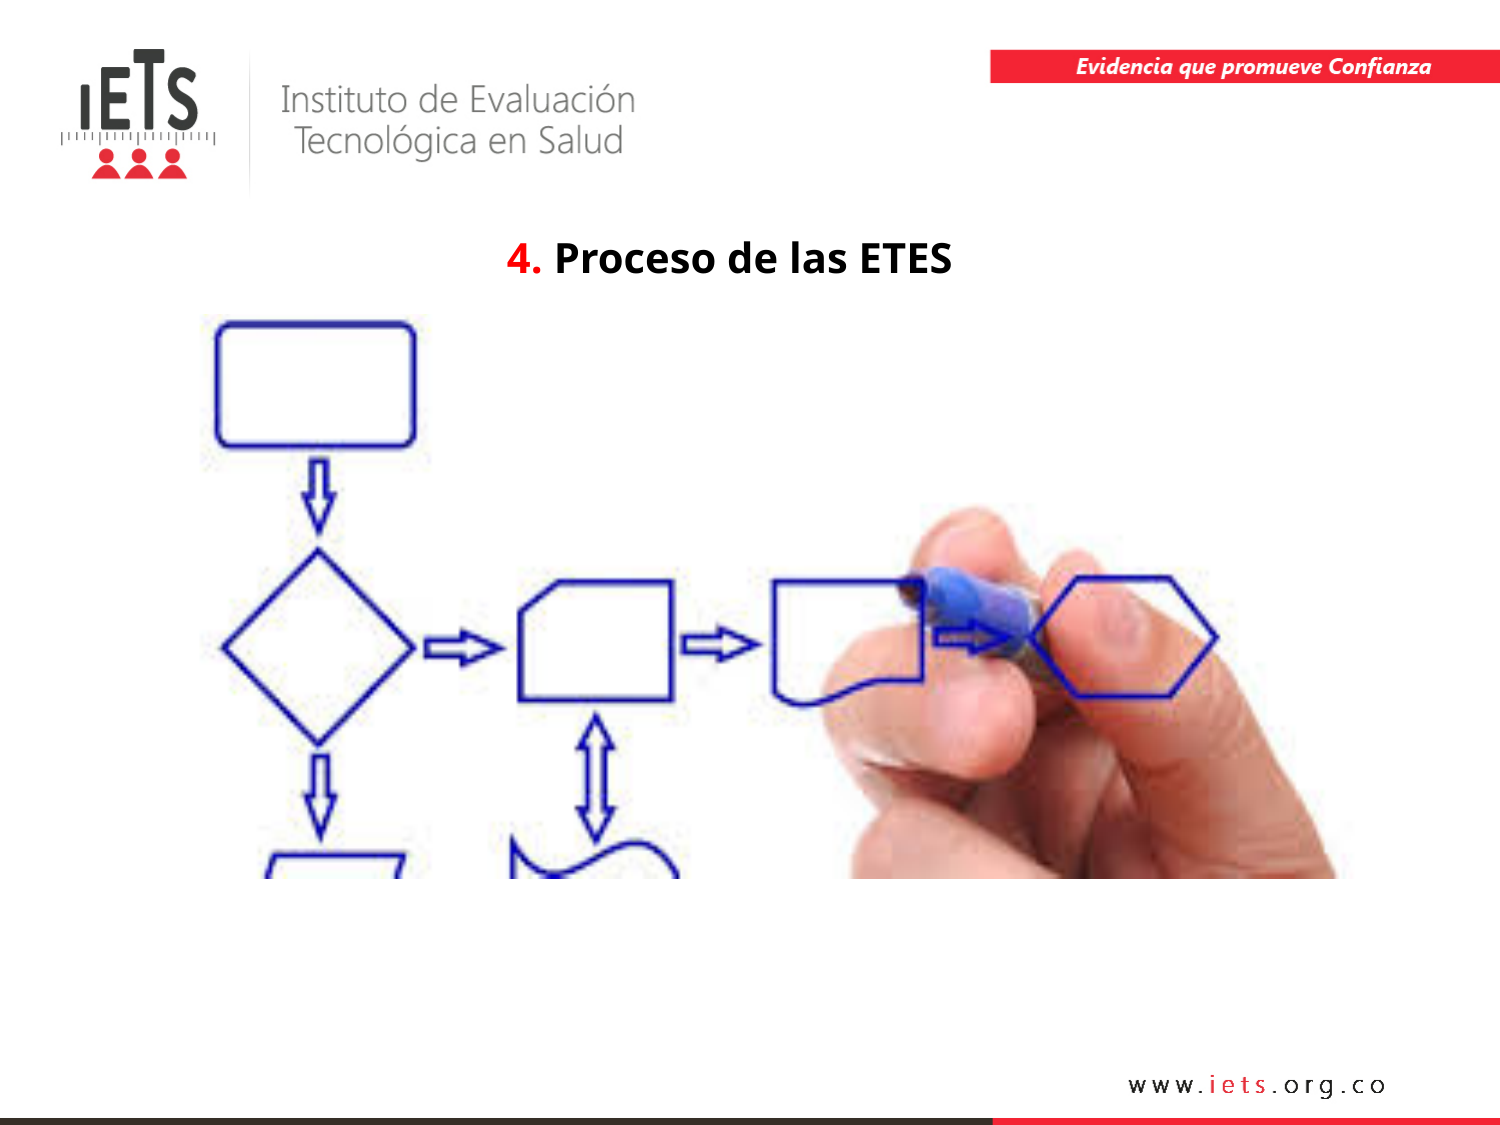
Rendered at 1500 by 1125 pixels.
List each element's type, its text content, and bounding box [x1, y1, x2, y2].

picture [0, 0, 1500, 1125]
text_box 4. Proceso de las ETES [492, 224, 968, 290]
